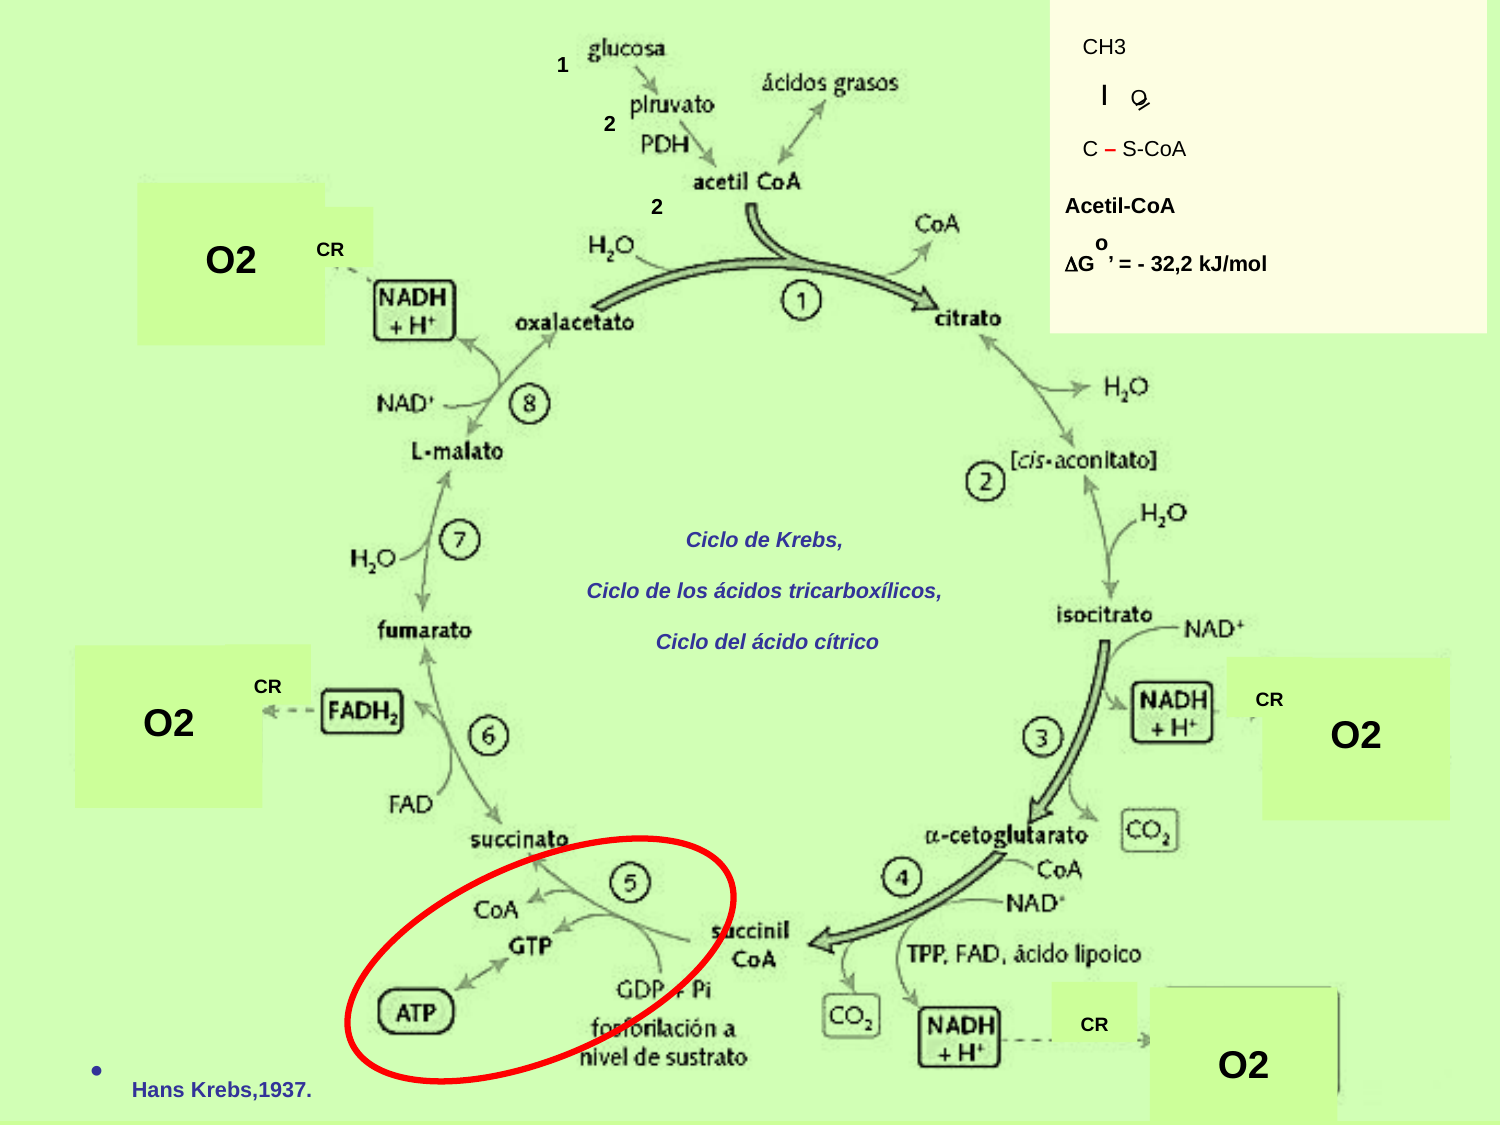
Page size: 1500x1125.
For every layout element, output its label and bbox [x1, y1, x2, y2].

text_box [1049, 0, 1488, 334]
picture [0, 0, 1500, 1122]
